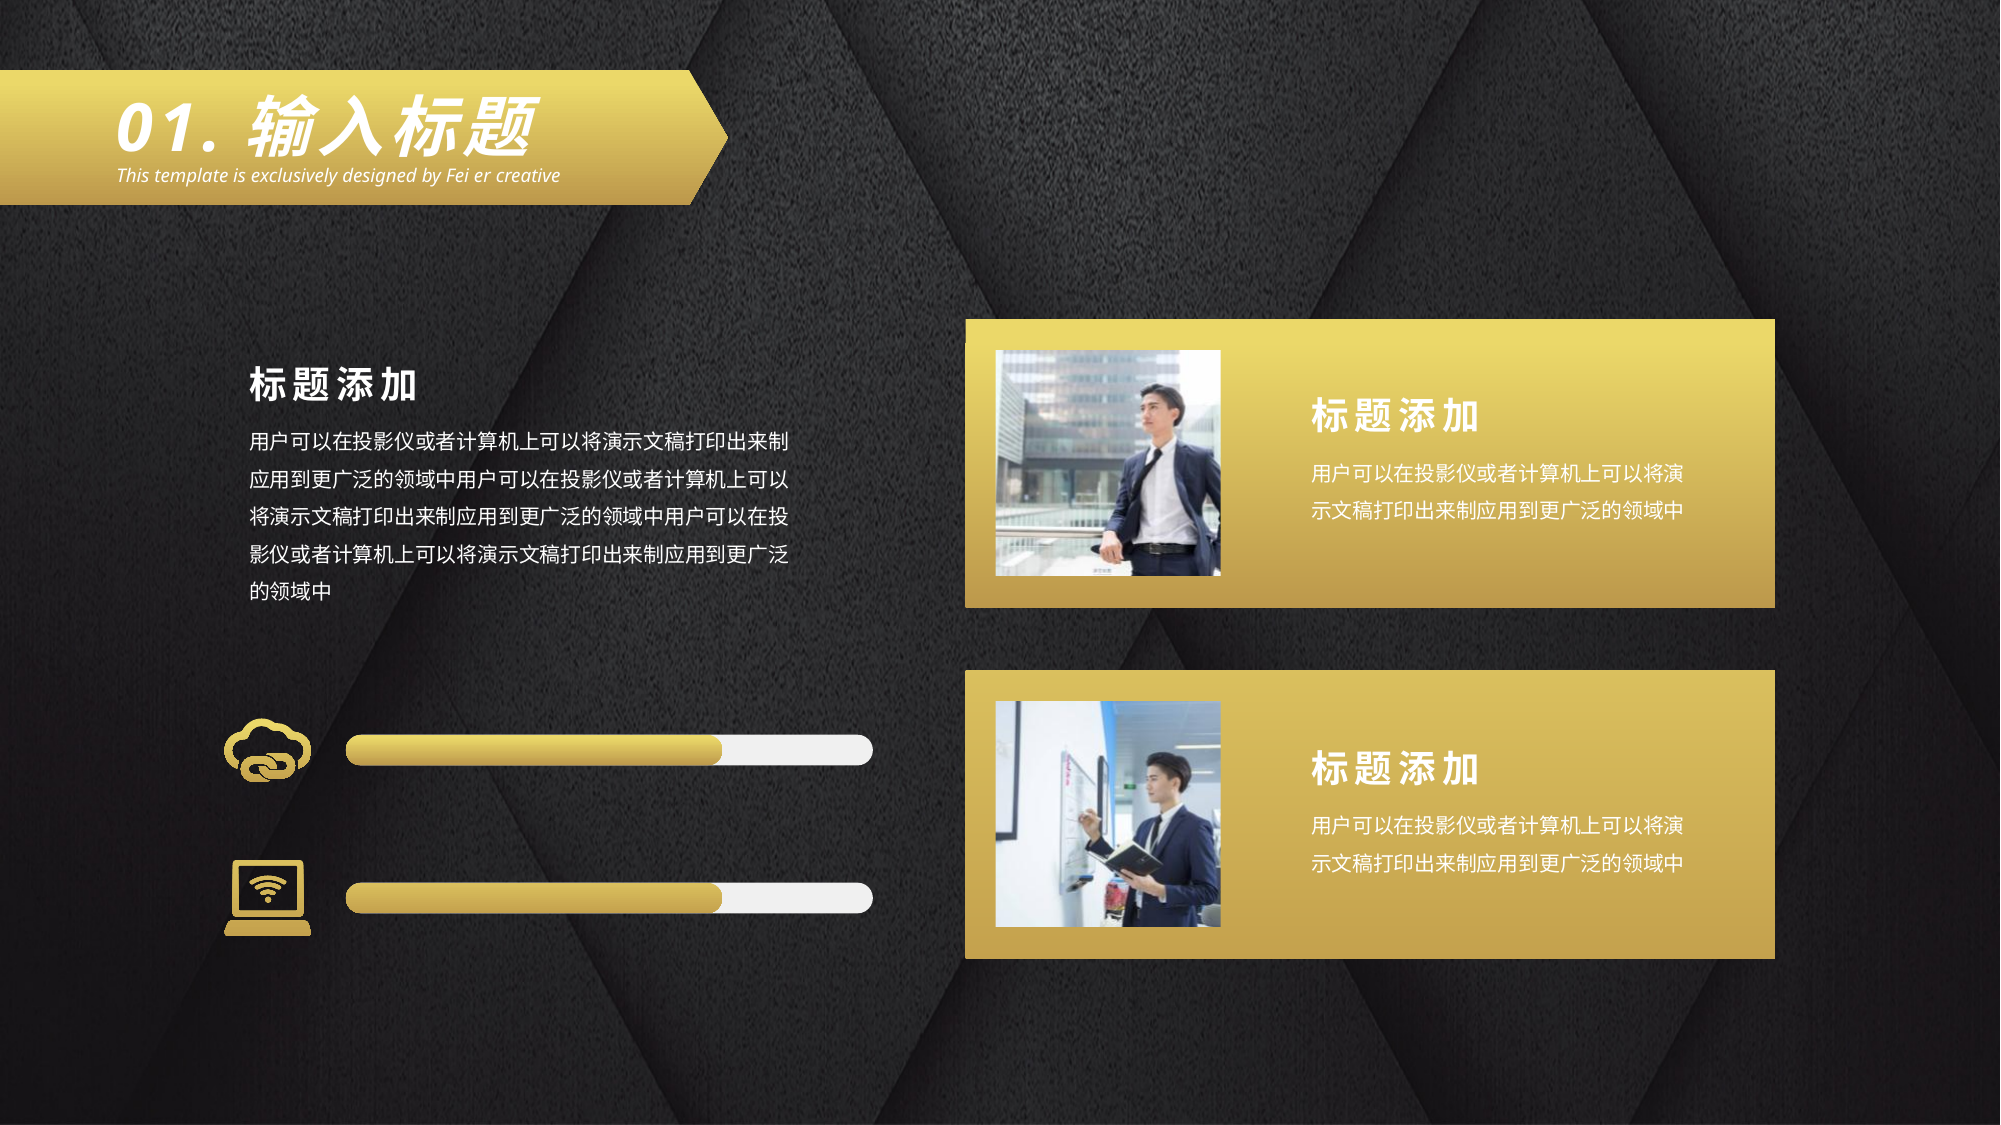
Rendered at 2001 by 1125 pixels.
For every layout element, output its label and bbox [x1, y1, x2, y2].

text_box [965, 670, 1775, 959]
text_box [234, 353, 807, 690]
text_box [224, 718, 873, 937]
picture [0, 0, 2000, 1125]
text_box [0, 69, 728, 206]
text_box [965, 318, 1775, 608]
